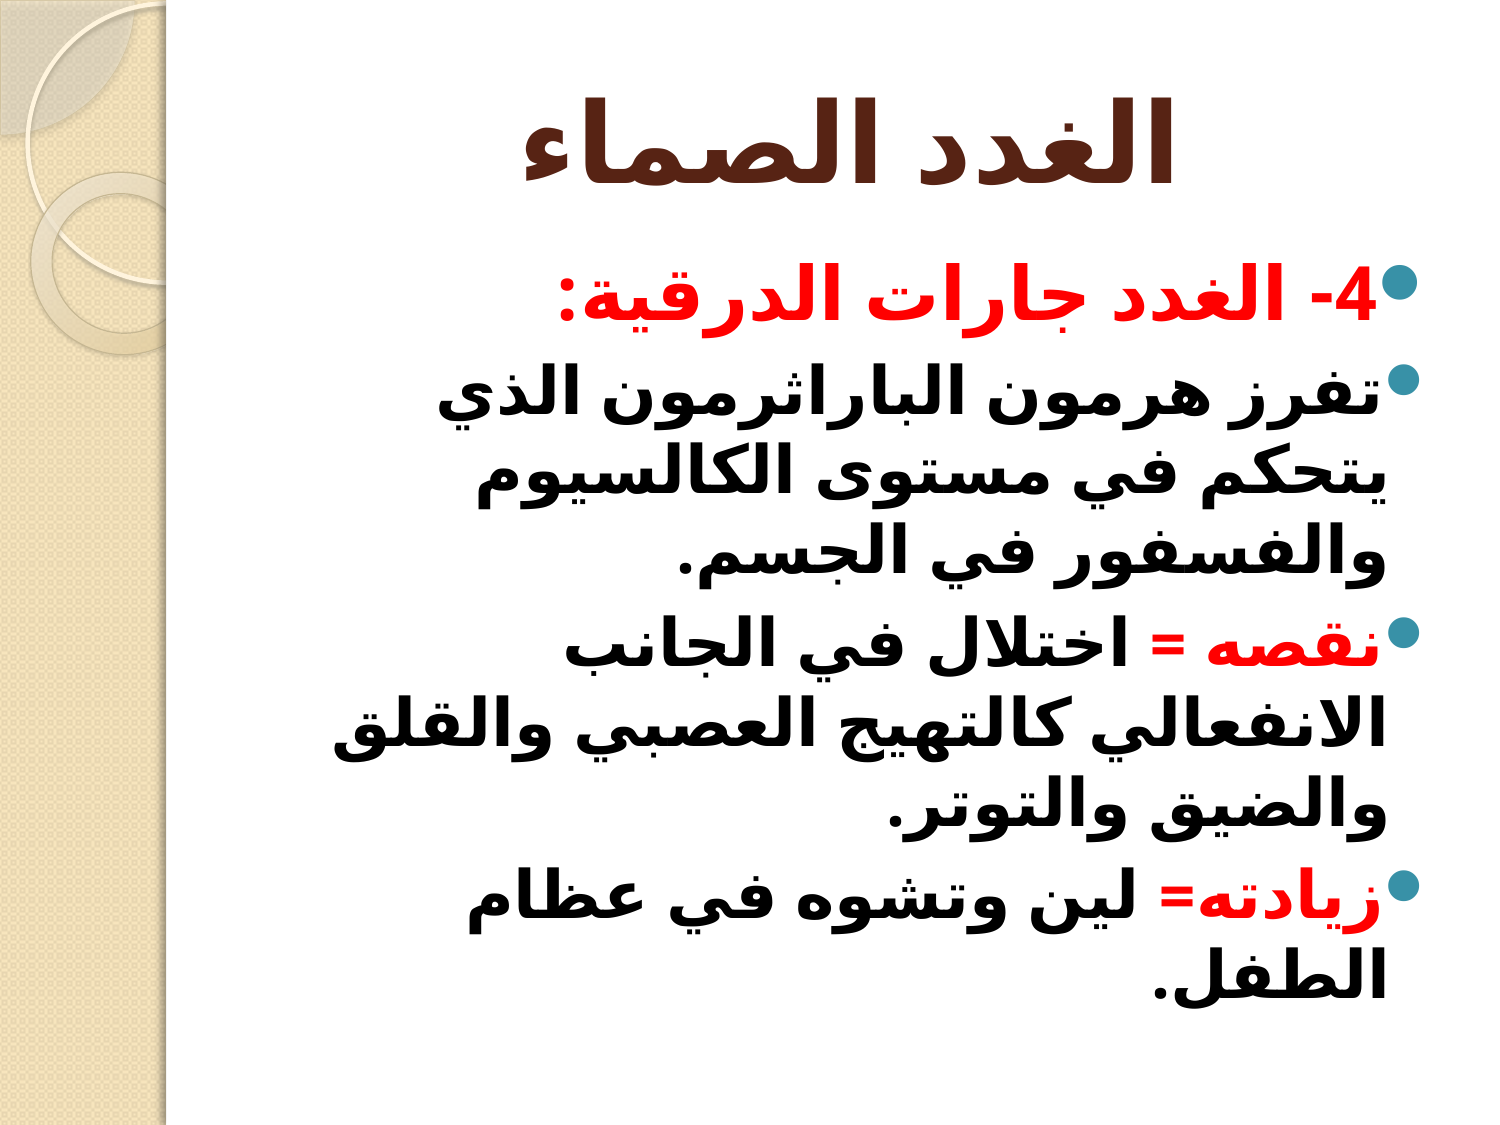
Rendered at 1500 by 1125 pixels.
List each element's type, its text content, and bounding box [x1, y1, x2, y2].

list 4- الغدد جارات الدرقية: تفرز هرمون الباراثرمون الذي يتحكم في مستوى الكالسيوم والفسفور في الجسم. نقصه = اختلال في الجانب الانفعالي كالتهيج العصبي والقلق والضيق والتوتر. زيادته= لين وتشوه في عظام الطفل. [235, 237, 1466, 1025]
title الغدد الصماء [235, 45, 1466, 233]
